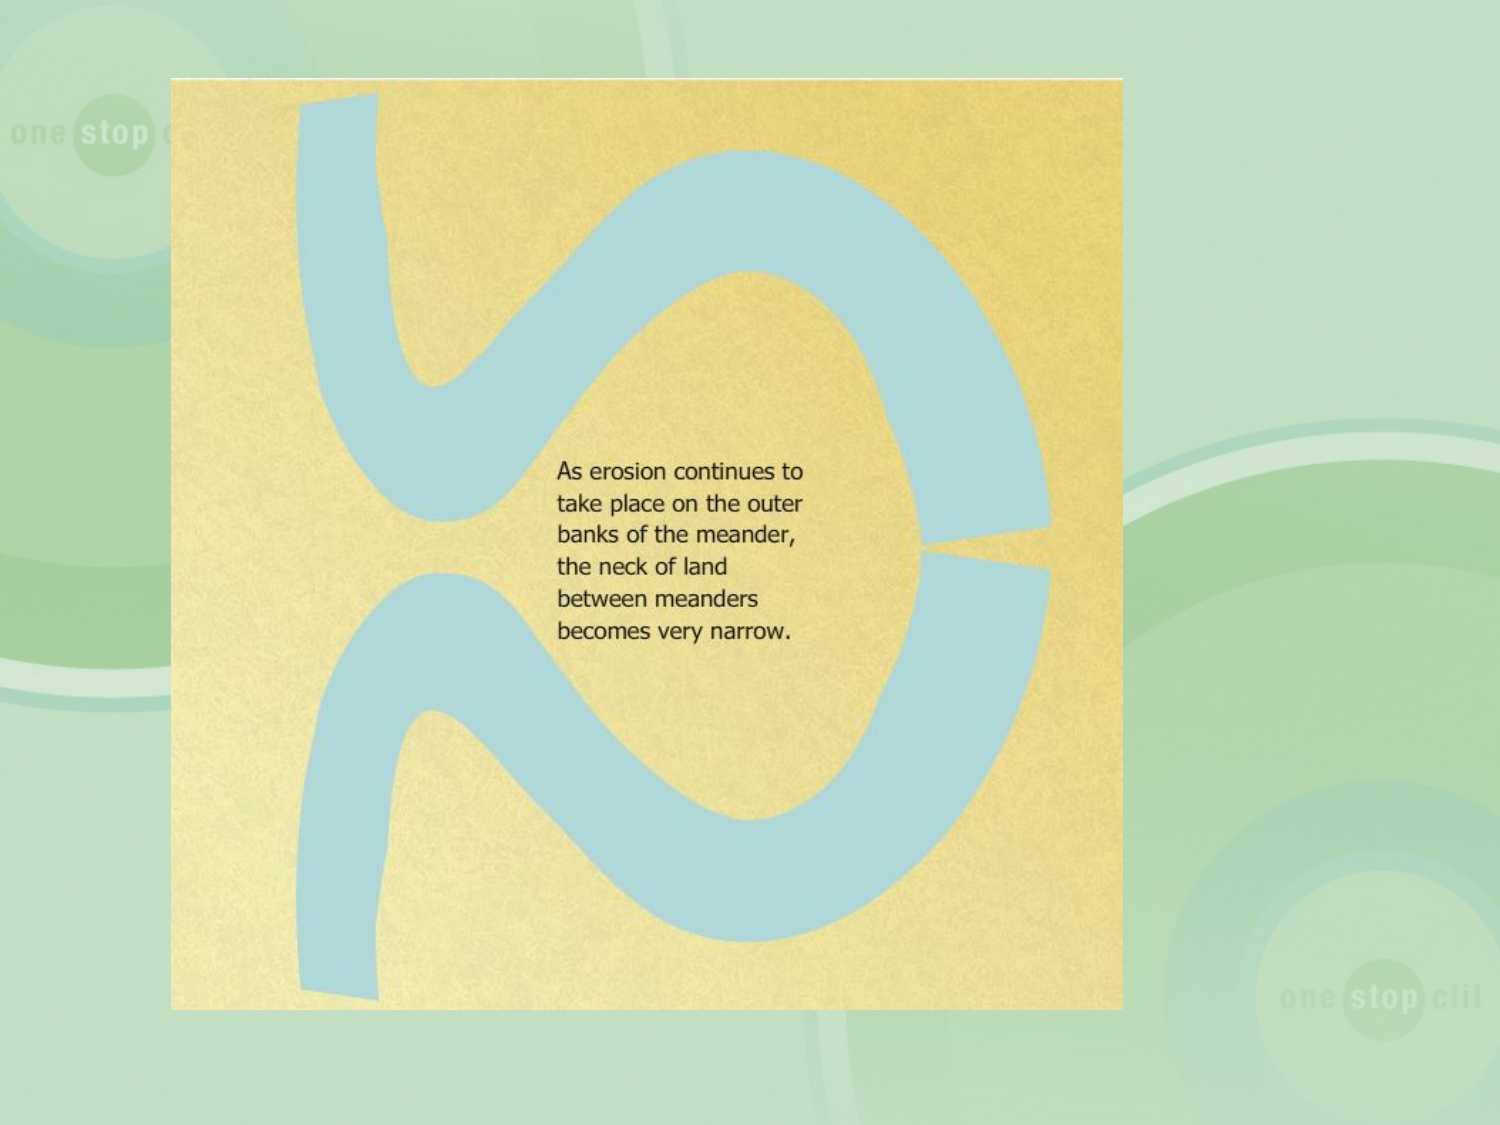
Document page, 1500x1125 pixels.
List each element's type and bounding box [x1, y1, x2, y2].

list [170, 77, 1124, 1010]
picture [0, 0, 1500, 1125]
